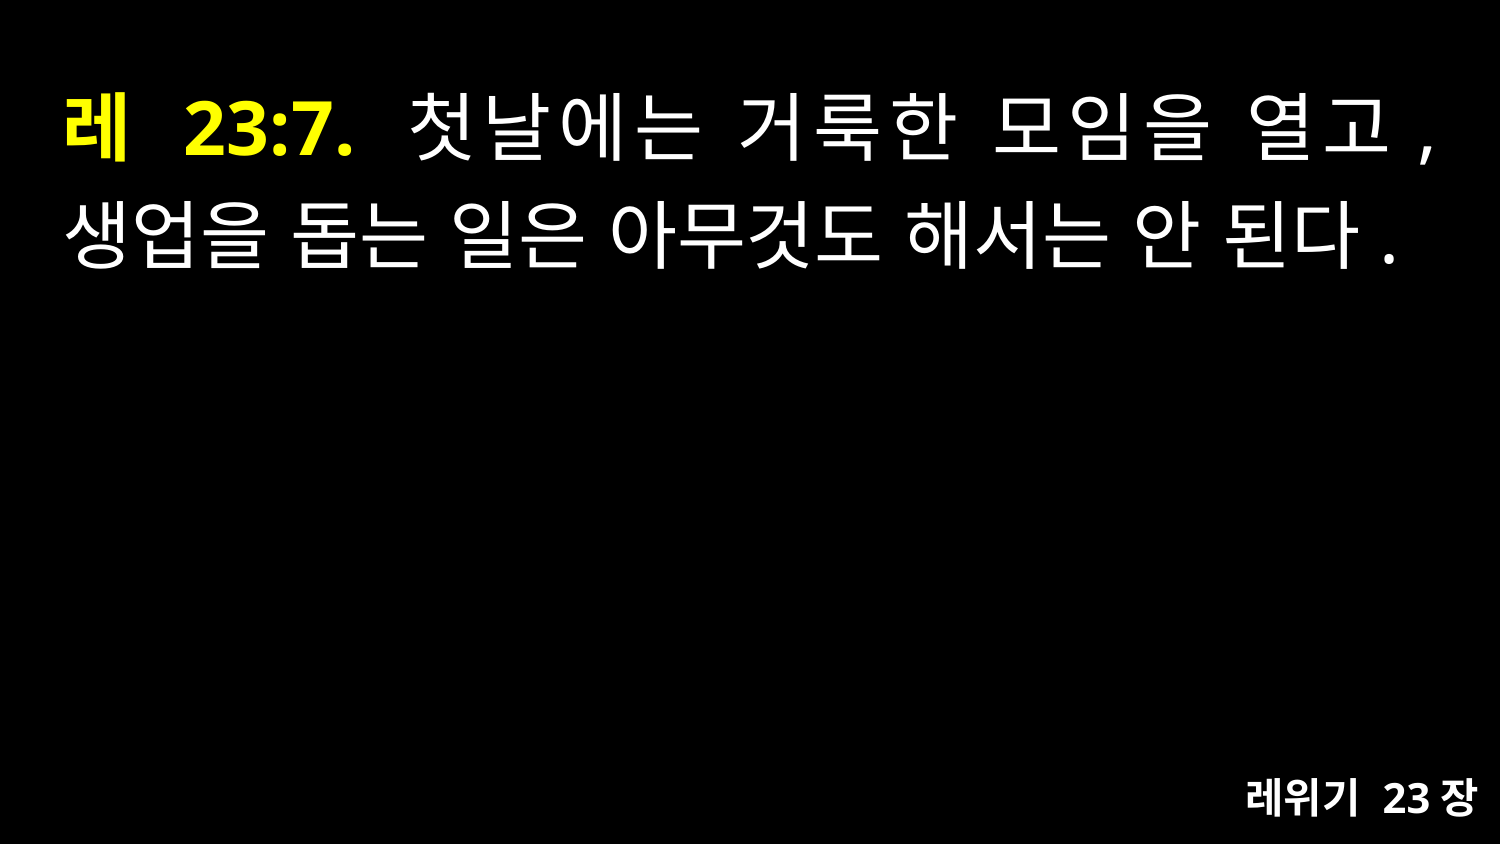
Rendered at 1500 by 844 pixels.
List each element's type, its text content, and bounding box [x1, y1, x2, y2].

title 레 23:7. 첫날에는 거룩한 모임을 열고, 생업을 돕는 일은 아무것도 해서는 안 된다. [0, 0, 1500, 844]
subtitle 레위기 23장 [916, 770, 1500, 844]
